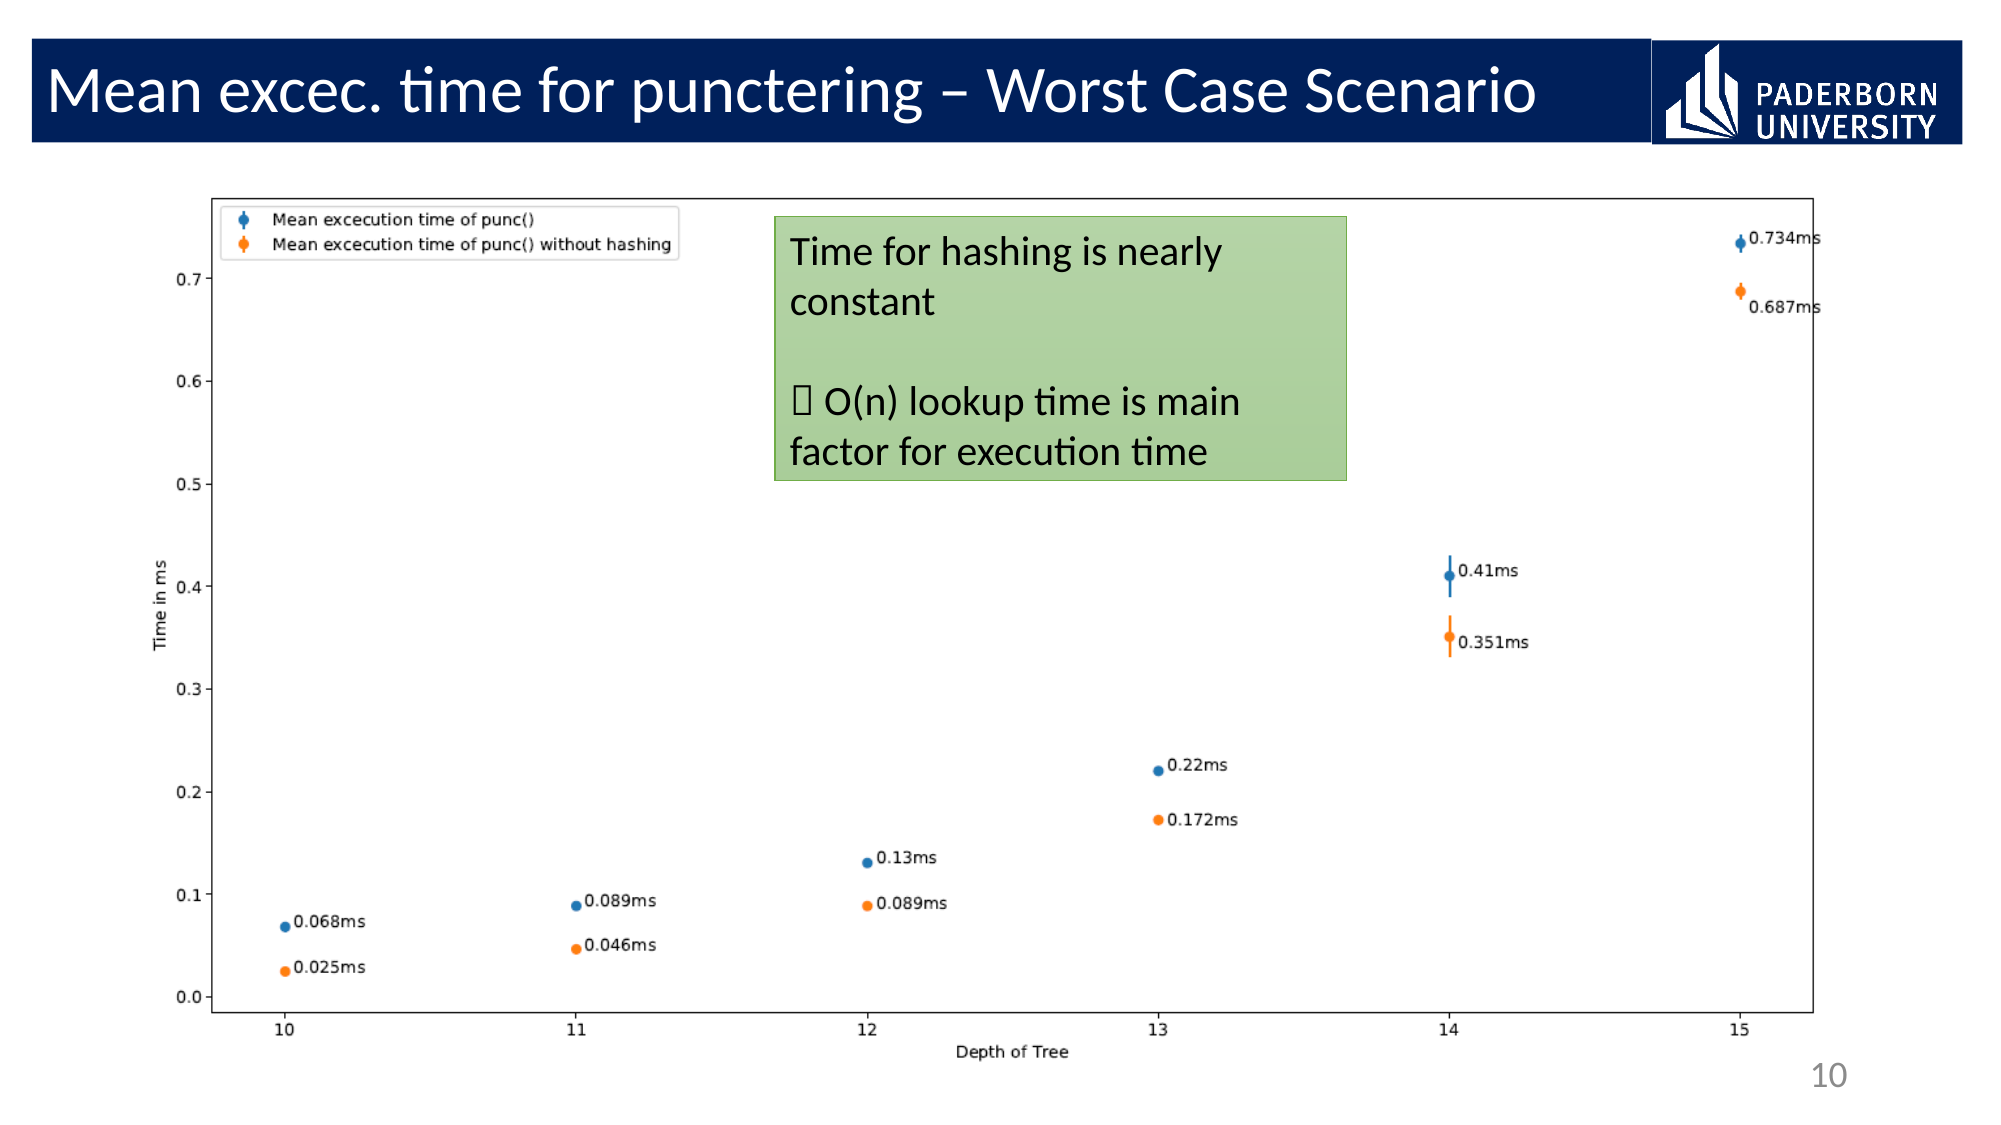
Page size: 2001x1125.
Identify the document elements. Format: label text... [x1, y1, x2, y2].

slide_number 10 [1412, 1042, 1863, 1103]
picture [1666, 43, 1936, 139]
title Mean excec. time for punctering – Worst Case Scenario [31, 38, 1652, 143]
picture [137, 189, 1831, 1063]
